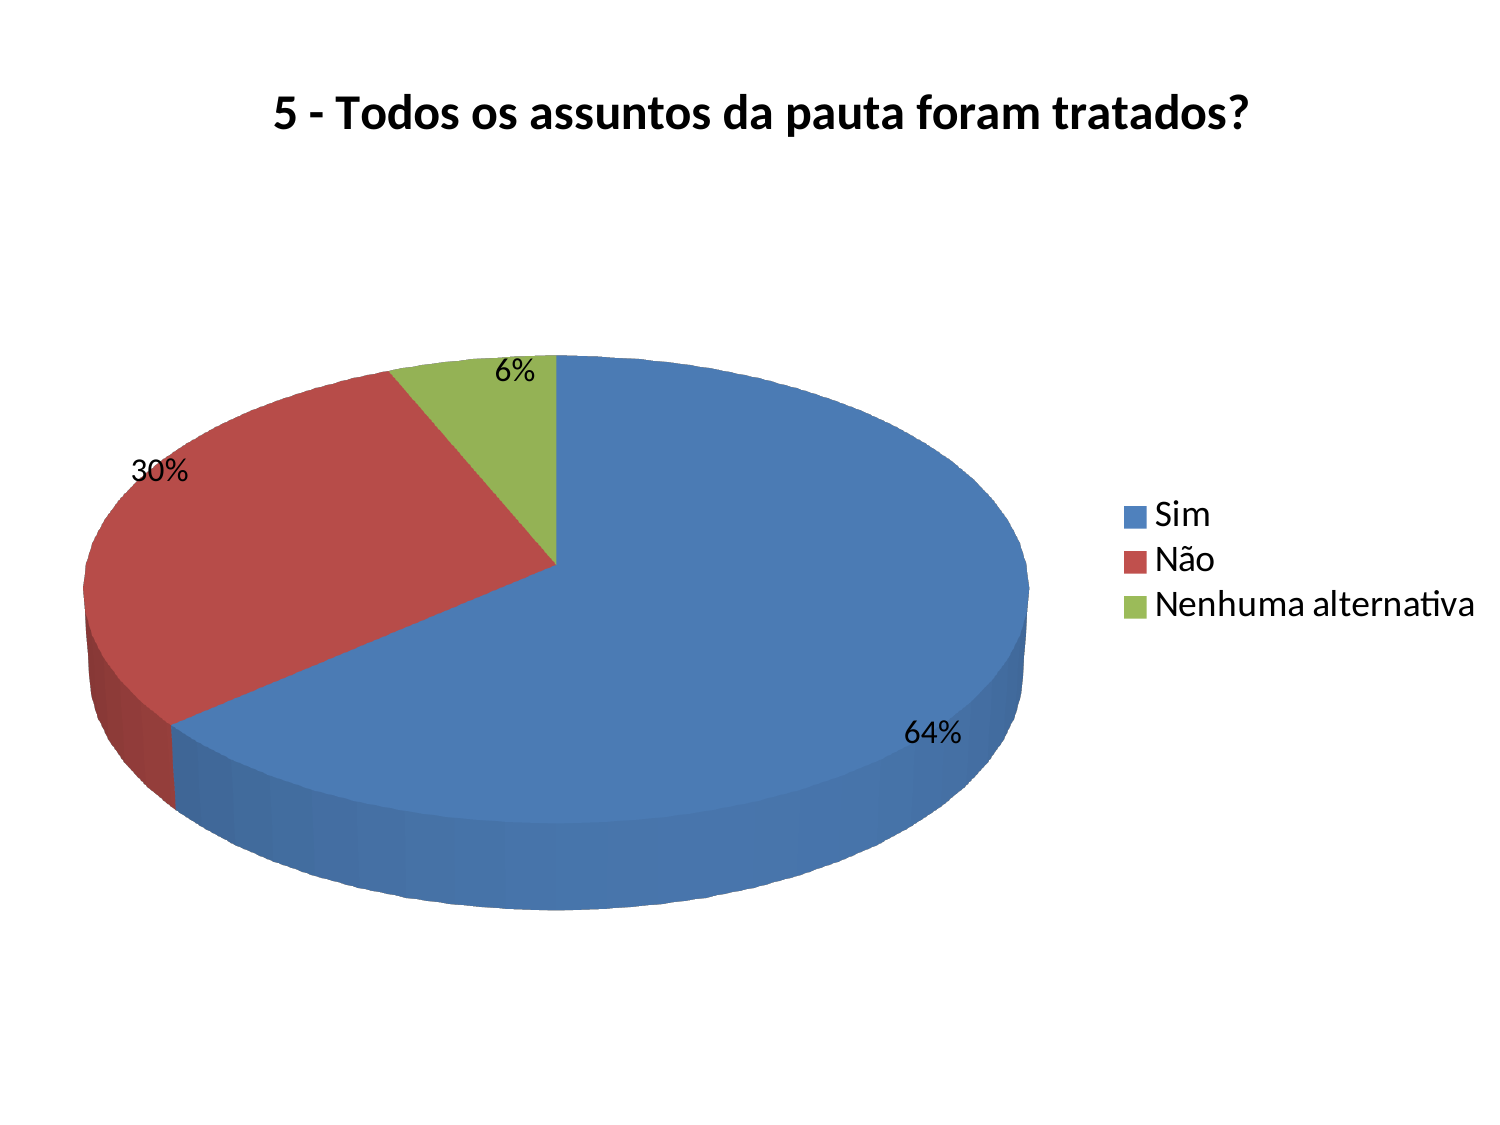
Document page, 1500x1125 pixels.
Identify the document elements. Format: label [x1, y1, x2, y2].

chart [0, 0, 1500, 1125]
